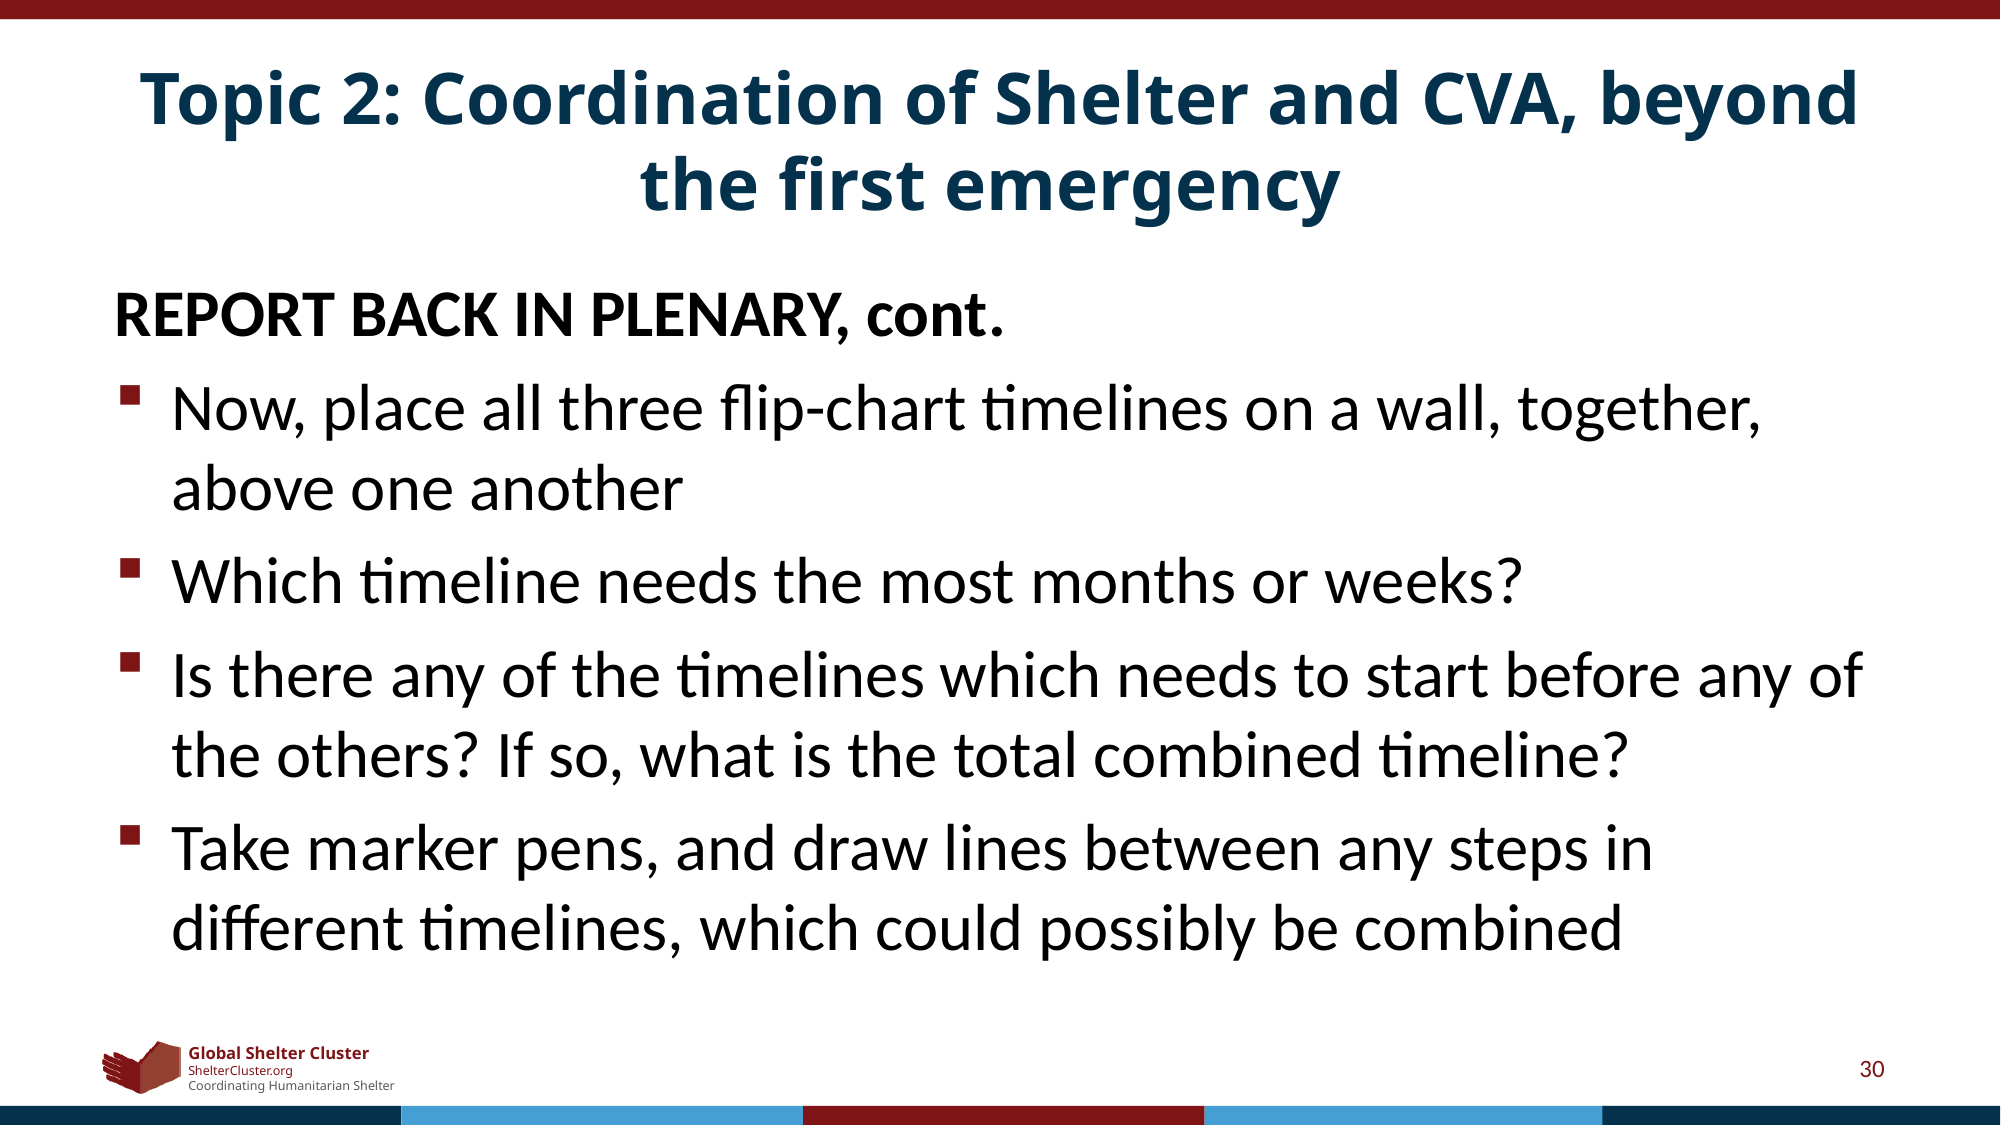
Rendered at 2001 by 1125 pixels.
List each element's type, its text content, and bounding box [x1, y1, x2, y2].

list REPORT BACK IN PLENARY, cont. Now, place all three flip-chart timelines on a wall, together, above one another Which timeline needs the most months or weeks? Is there any of the timelines which needs to start before any of the others? If so, what is the total combined timeline? Take marker pens, and draw lines between any steps in different timelines, which could possibly be combined [99, 262, 1900, 988]
picture [102, 1041, 181, 1094]
slide_number 30 [1433, 1037, 1900, 1098]
title Topic 2: Coordination of Shelter and CVA, beyond the first emergency [99, 45, 1900, 233]
